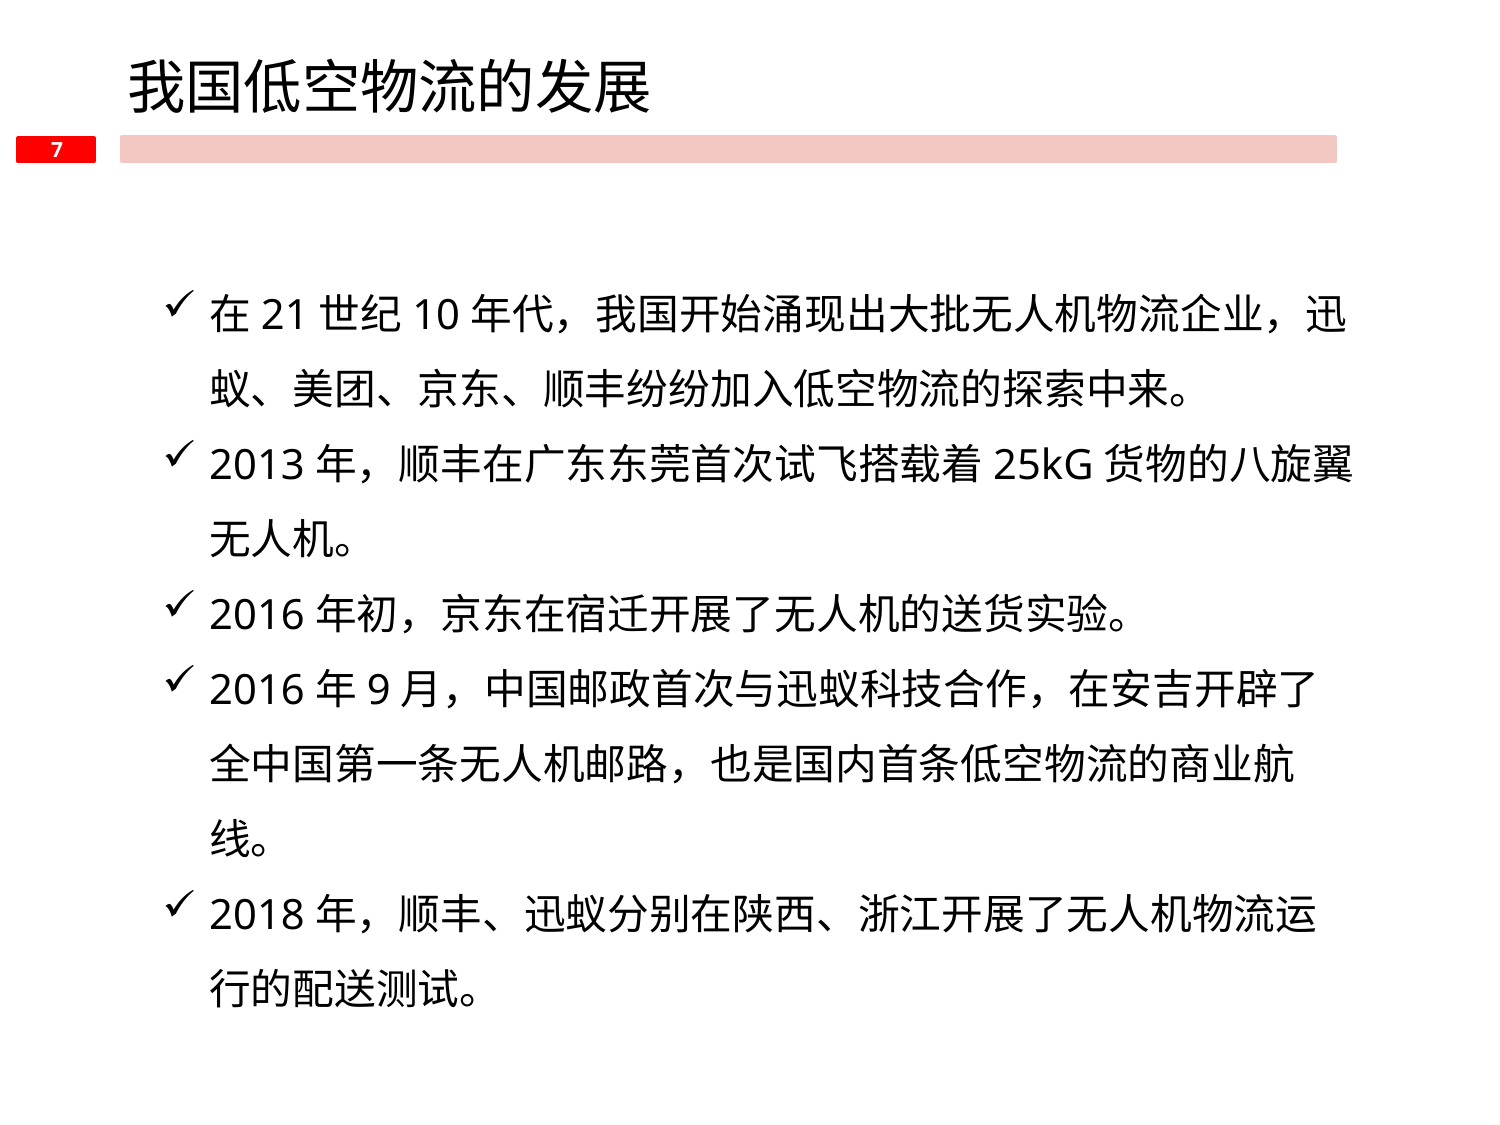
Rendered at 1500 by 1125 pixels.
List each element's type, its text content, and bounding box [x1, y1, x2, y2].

text_box [17, 129, 97, 189]
text_box 在21世纪10年代，我国开始涌现出大批无人机物流企业，迅蚁、美团、京东、顺丰纷纷加入低空物流的探索中来。 2013年，顺丰在广东东莞首次试飞搭载着25kG货物的八旋翼无人机。 2016年初，京东在宿迁开展了无人机的送货实验。 2016年9月，中国邮政首次与迅蚁科技合作，在安吉开辟了全中国第一条无人机邮路，也是国内首条低空物流的商业航线。 2018年，顺丰、迅蚁分别在陕西、浙江开展了无人机物流运行的配送测试。 [147, 255, 1372, 1049]
text_box 我国低空物流的发展 [112, 42, 667, 128]
